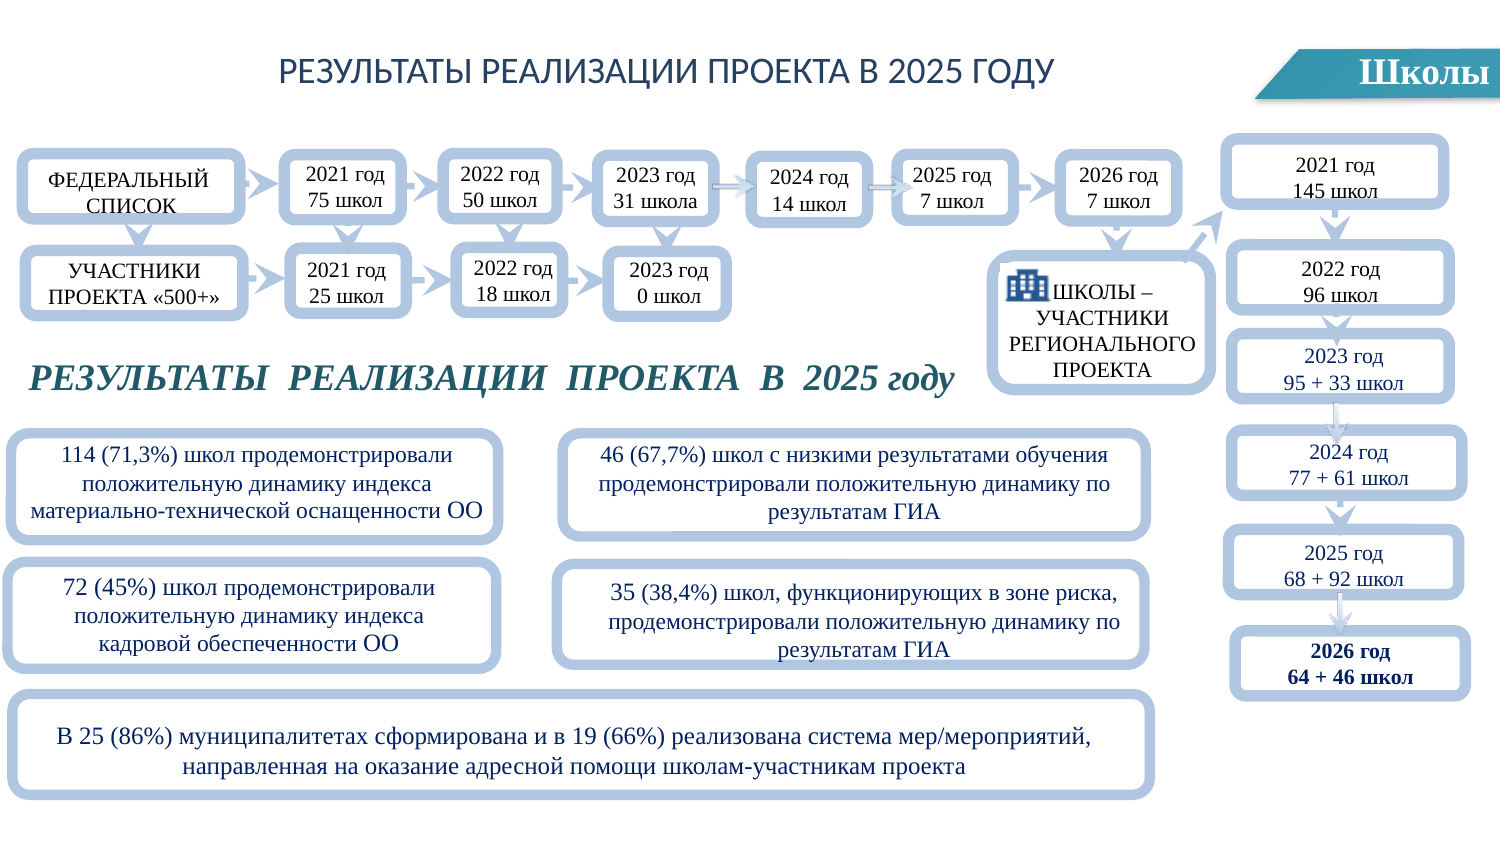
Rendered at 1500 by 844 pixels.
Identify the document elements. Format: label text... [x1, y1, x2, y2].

text_box РЕЗУЛЬТАТЫ РЕАЛИЗАЦИИ ПРОЕКТА В 2025 ГОДУ [263, 38, 1308, 98]
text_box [750, 155, 868, 224]
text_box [1313, 0, 1500, 202]
text_box РЕЗУЛЬТАТЫ РЕАЛИЗАЦИИ ПРОЕКТА В 2025 году [0, 345, 985, 406]
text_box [596, 152, 716, 222]
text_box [284, 151, 404, 221]
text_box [1225, 138, 1444, 212]
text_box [607, 248, 727, 317]
picture [866, 163, 935, 211]
text_box [554, 561, 1144, 667]
picture [999, 263, 1054, 305]
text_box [10, 431, 504, 541]
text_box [25, 248, 244, 318]
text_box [893, 152, 1014, 222]
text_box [1228, 529, 1459, 600]
picture [1313, 401, 1360, 469]
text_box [447, 246, 579, 315]
picture [711, 162, 780, 210]
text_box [976, 255, 1229, 392]
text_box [1234, 628, 1466, 698]
text_box 35 (38,4%) школ, функционирующих в зоне риска, продемонстрировали положительную динамику по результатам ГИА [574, 570, 1154, 670]
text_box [283, 247, 410, 317]
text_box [22, 153, 241, 227]
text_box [1231, 333, 1453, 404]
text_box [1231, 429, 1464, 499]
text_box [7, 561, 497, 670]
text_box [562, 431, 1147, 537]
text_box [0, 693, 1151, 796]
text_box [442, 151, 558, 221]
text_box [1231, 244, 1450, 316]
text_box [713, 535, 1223, 582]
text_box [1183, 210, 1223, 262]
picture [1316, 591, 1364, 659]
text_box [1060, 153, 1177, 222]
